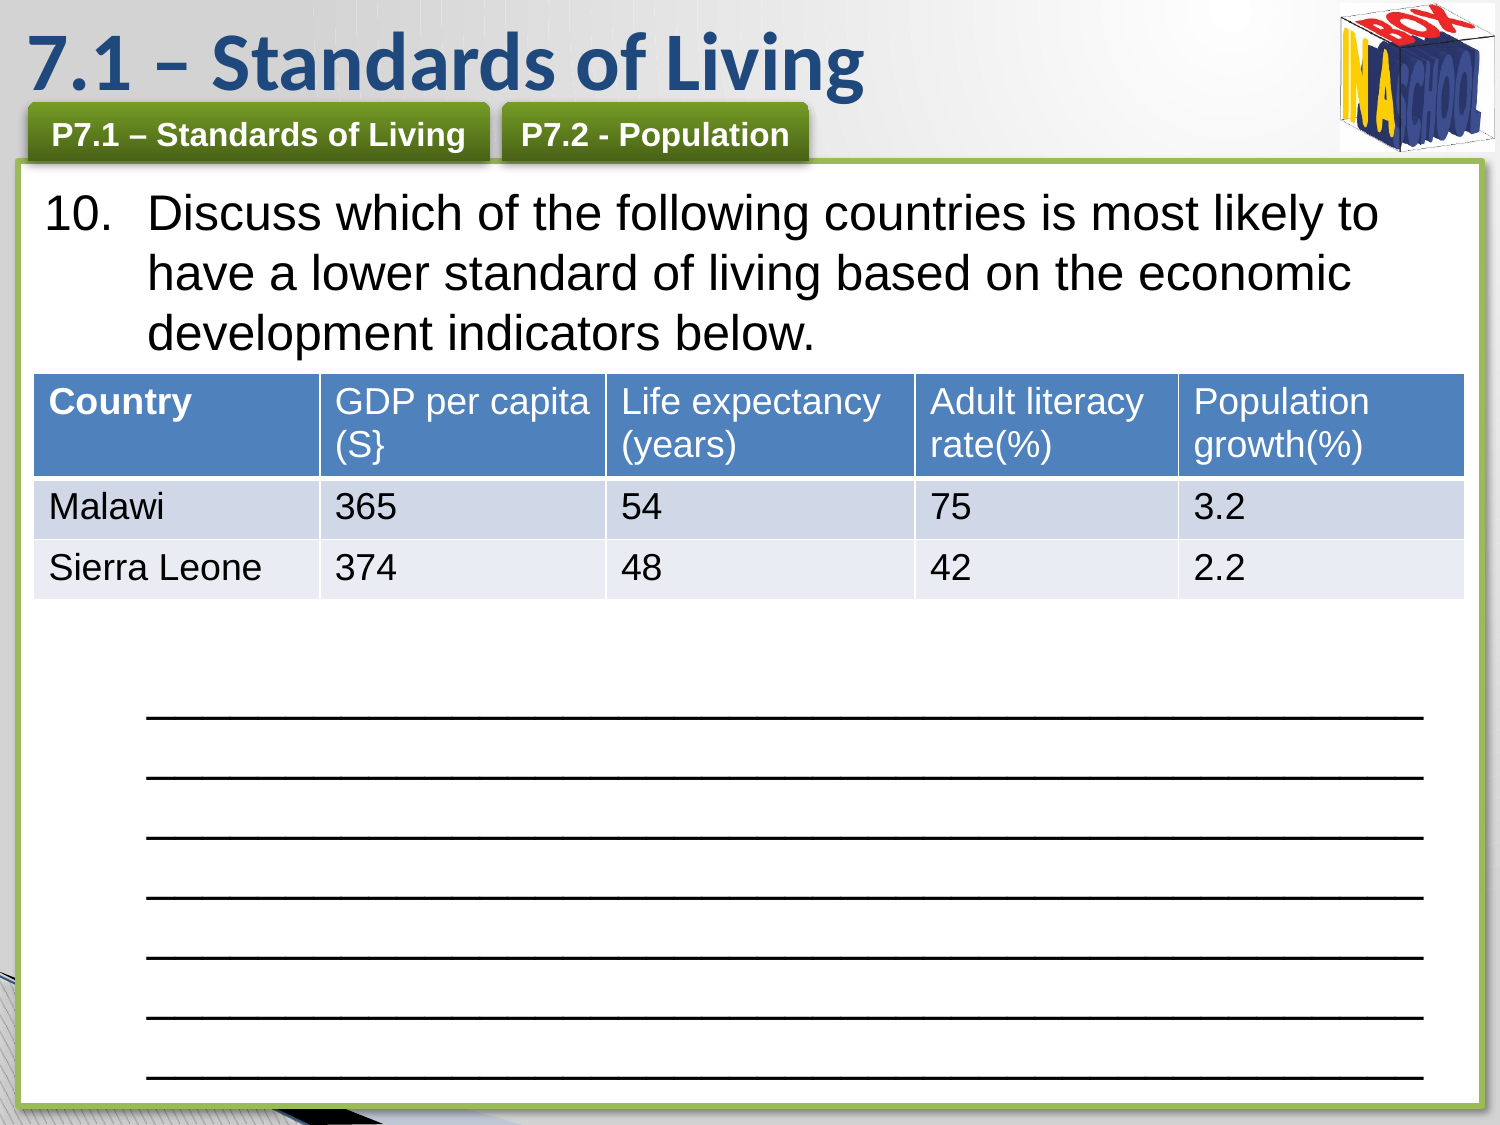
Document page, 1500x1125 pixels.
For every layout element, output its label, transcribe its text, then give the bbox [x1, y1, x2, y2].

table_cell 2.2 [1179, 540, 1464, 599]
table_cell 48 [607, 540, 914, 599]
table_header Life expectancy (years) [607, 374, 914, 476]
table_cell 54 [607, 481, 914, 539]
table_cell 42 [916, 540, 1178, 599]
table_cell 3.2 [1179, 481, 1464, 539]
table_cell Sierra Leone [34, 540, 319, 599]
table_cell 75 [916, 481, 1178, 539]
picture [1340, 3, 1495, 152]
title 7.1 – Standards of Living [11, 11, 1465, 102]
table_cell 365 [321, 481, 605, 539]
table_header Country [34, 374, 319, 476]
table_cell 374 [321, 540, 605, 599]
table_header GDP per capita (S} [321, 374, 605, 476]
table_header Adult literacy rate(%) [916, 374, 1178, 476]
text_box Discuss which of the following countries is most likely to have a lower standard of living based on the economic development indicators below. [8] ______________________________________________ __________________________________________________________________________________________________________________________________________________________________________________________________________________________________________________________________________________________________________________________________ [29, 172, 1465, 1125]
table_cell Malawi [34, 481, 319, 539]
table_header Population growth(%) [1179, 374, 1464, 476]
